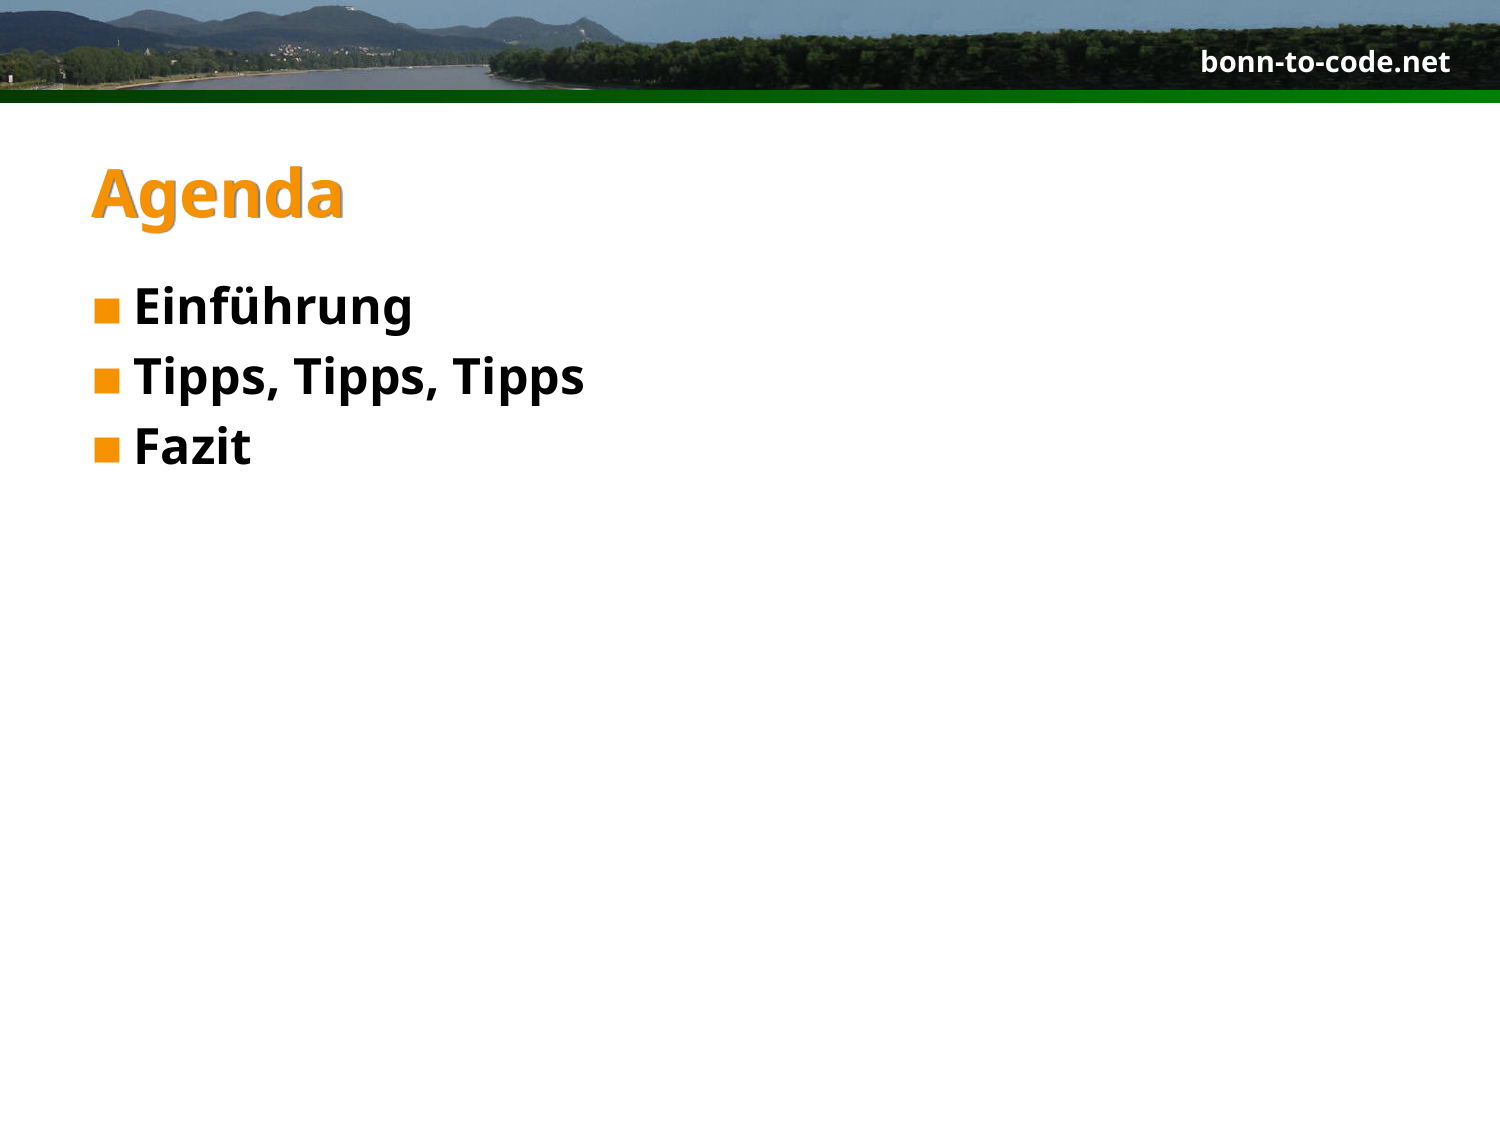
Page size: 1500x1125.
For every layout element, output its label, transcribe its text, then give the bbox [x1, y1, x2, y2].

list Einführung Tipps, Tipps, Tipps Fazit [74, 266, 1426, 1095]
picture [0, 0, 1500, 90]
title Agenda [76, 113, 1428, 268]
